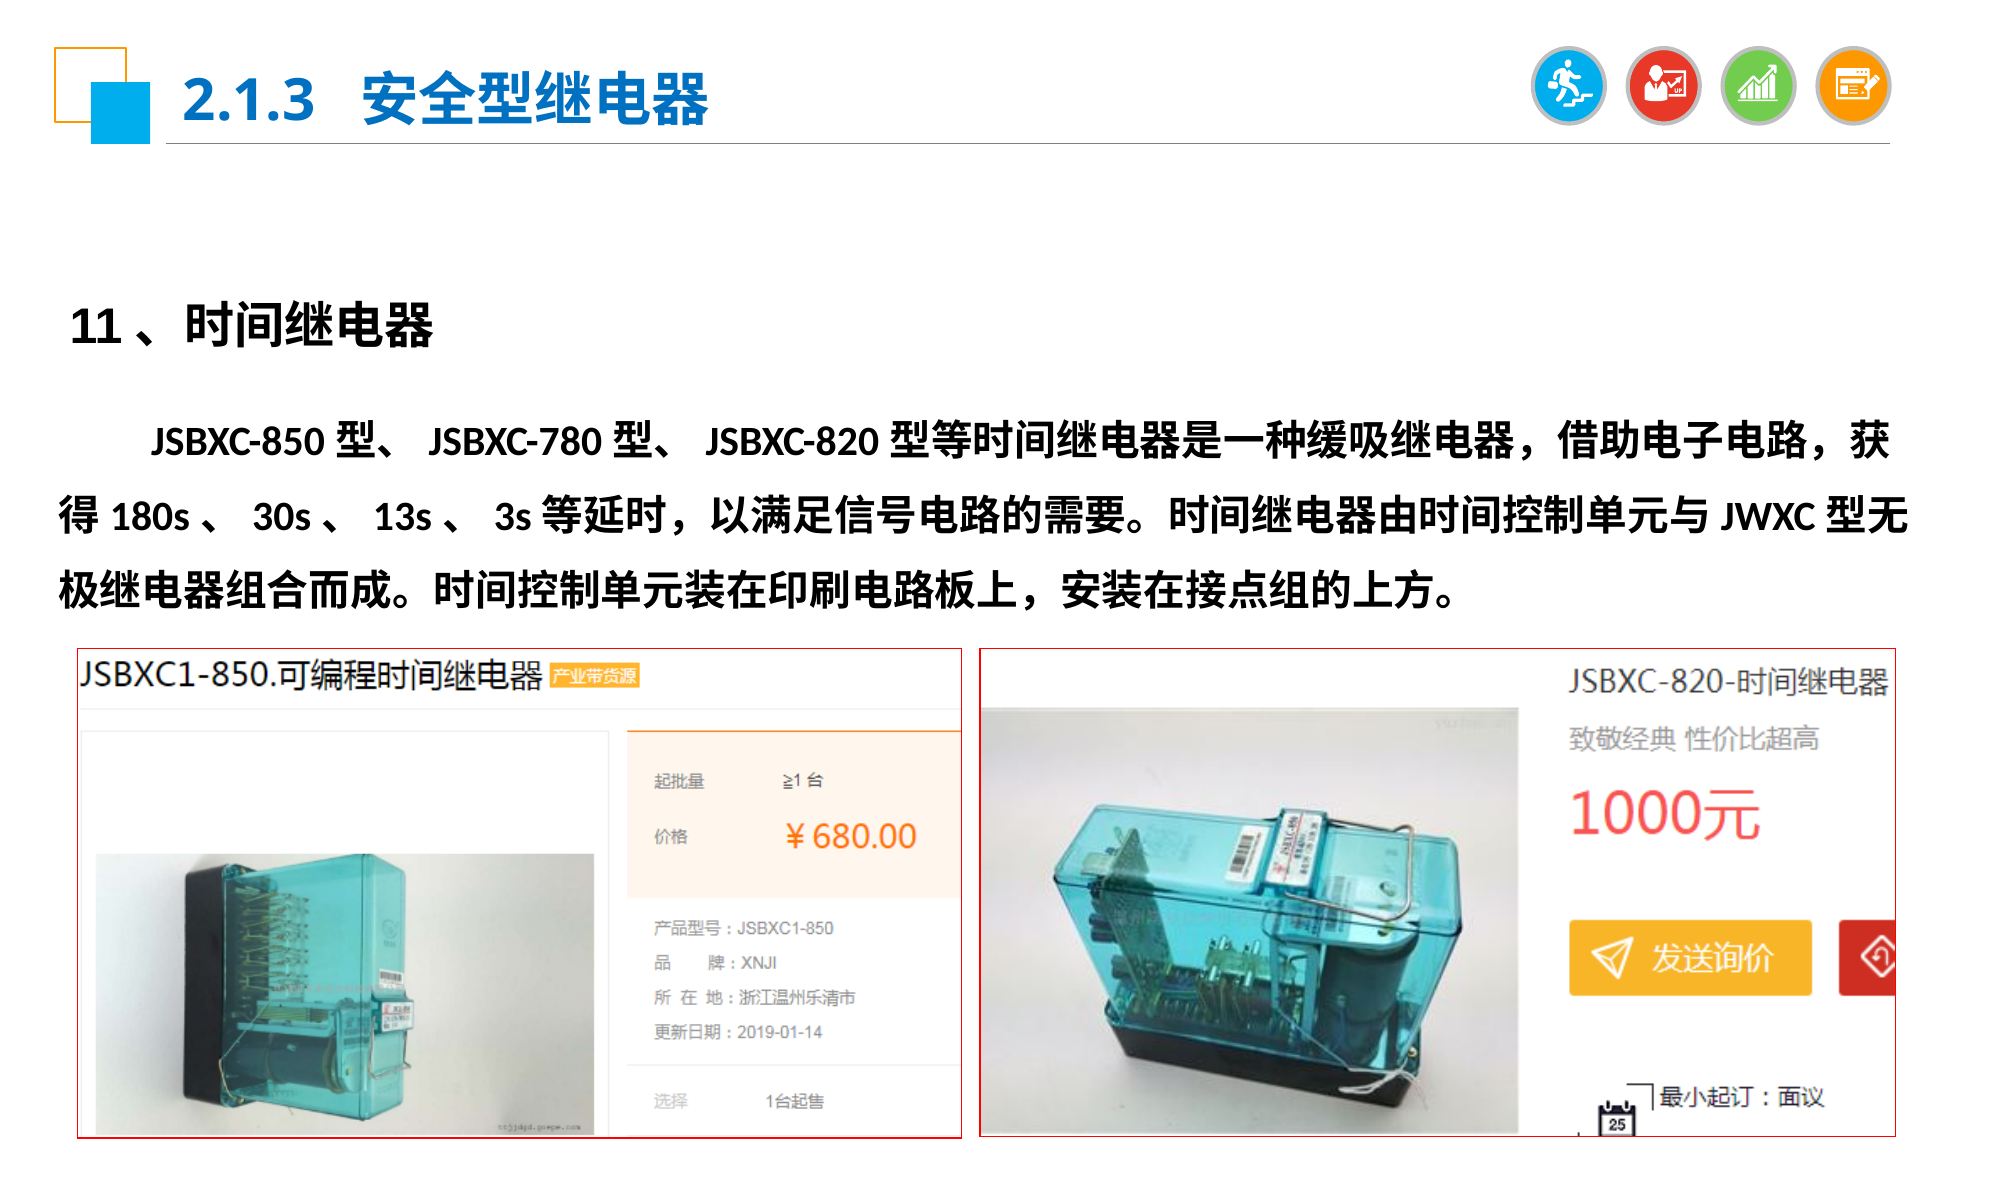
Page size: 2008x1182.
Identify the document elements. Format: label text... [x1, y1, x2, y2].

text_box 11、时间继电器 [54, 285, 1356, 361]
picture [77, 648, 961, 1138]
text_box JSBXC-850型、JSBXC-780型、JSBXC-820型等时间继电器是一种缓吸继电器，借助电子电路，获得180s、30s、13s、3s等延时，以满足信号电路的需要。时间继电器由时间控制单元与JWXC型无极继电器组合而成。时间控制单元装在印刷电路板上，安装在接点组的上方。 [43, 380, 1942, 621]
text_box 2.1.3 安全型继电器 [162, 51, 731, 142]
picture [980, 648, 1895, 1136]
